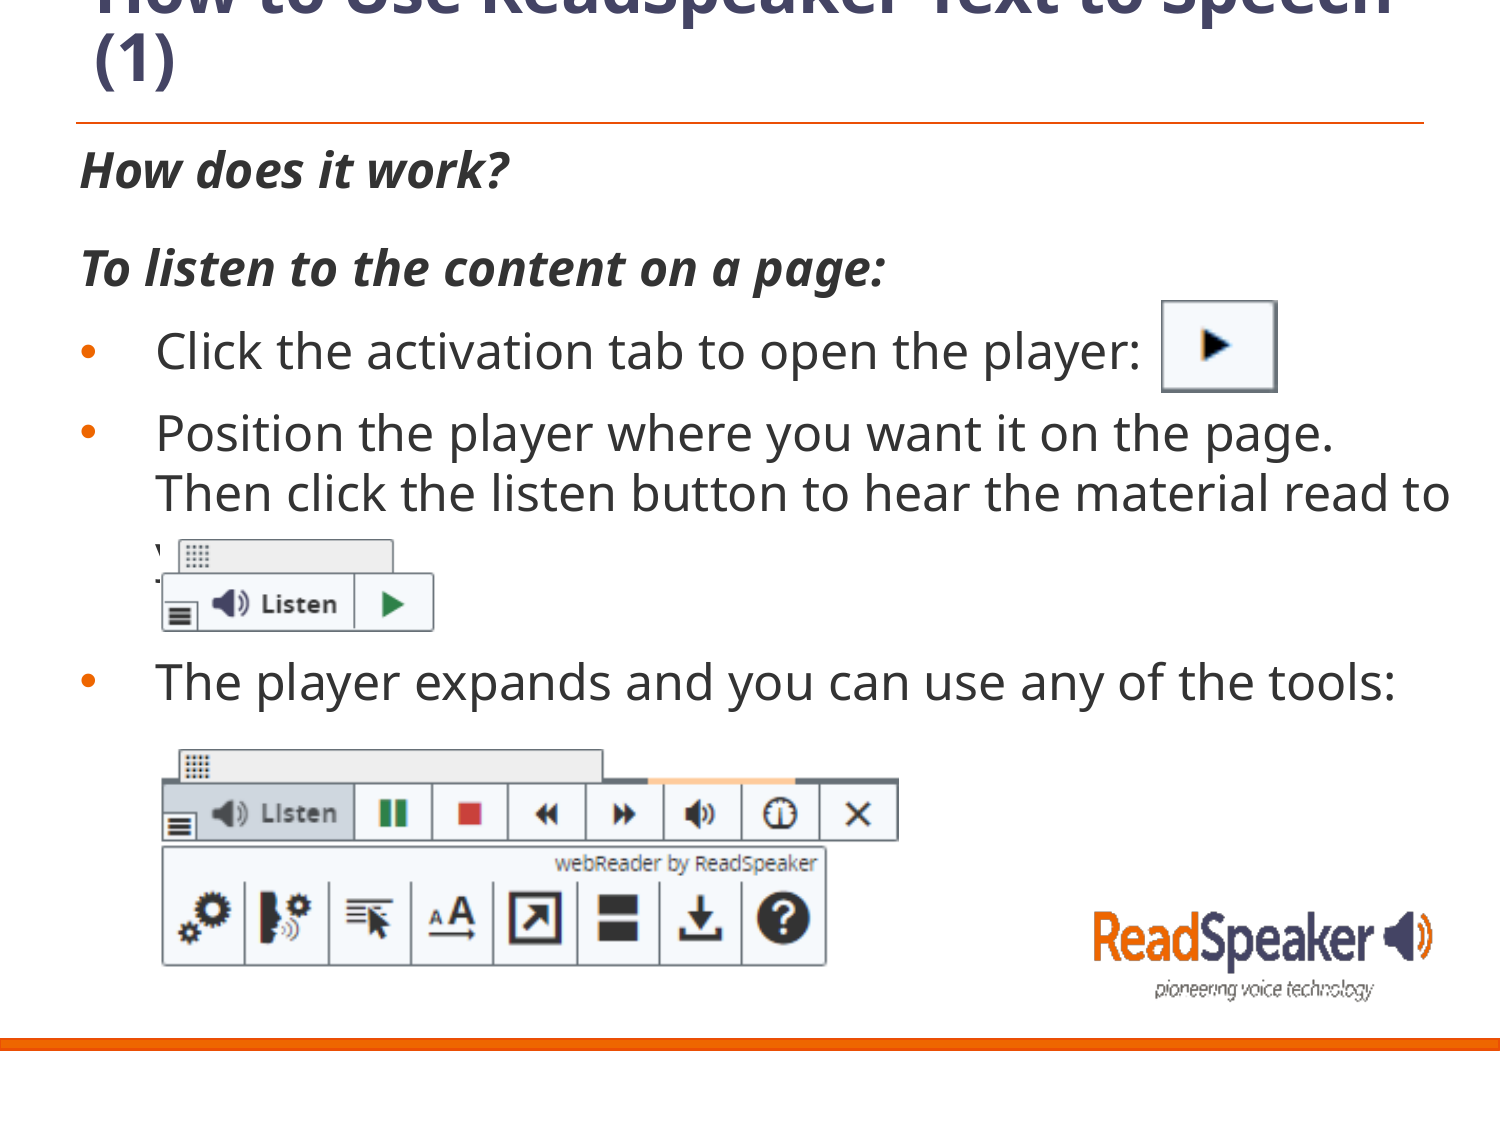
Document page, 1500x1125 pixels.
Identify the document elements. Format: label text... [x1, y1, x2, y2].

title How to Use ReadSpeaker Text to Speech (1) [79, 12, 1500, 103]
picture [1160, 299, 1278, 393]
picture [1068, 890, 1459, 1010]
picture [159, 749, 900, 970]
picture [159, 538, 438, 633]
text_box The player expands and you can use any of the tools: [79, 650, 1449, 743]
text_box Position the player where you want it on the page. Then click the listen button to hear the material read to you: [79, 401, 1461, 494]
list How does it work? To listen to the content on a page: Click the activation tab to open the player: [79, 137, 1162, 367]
